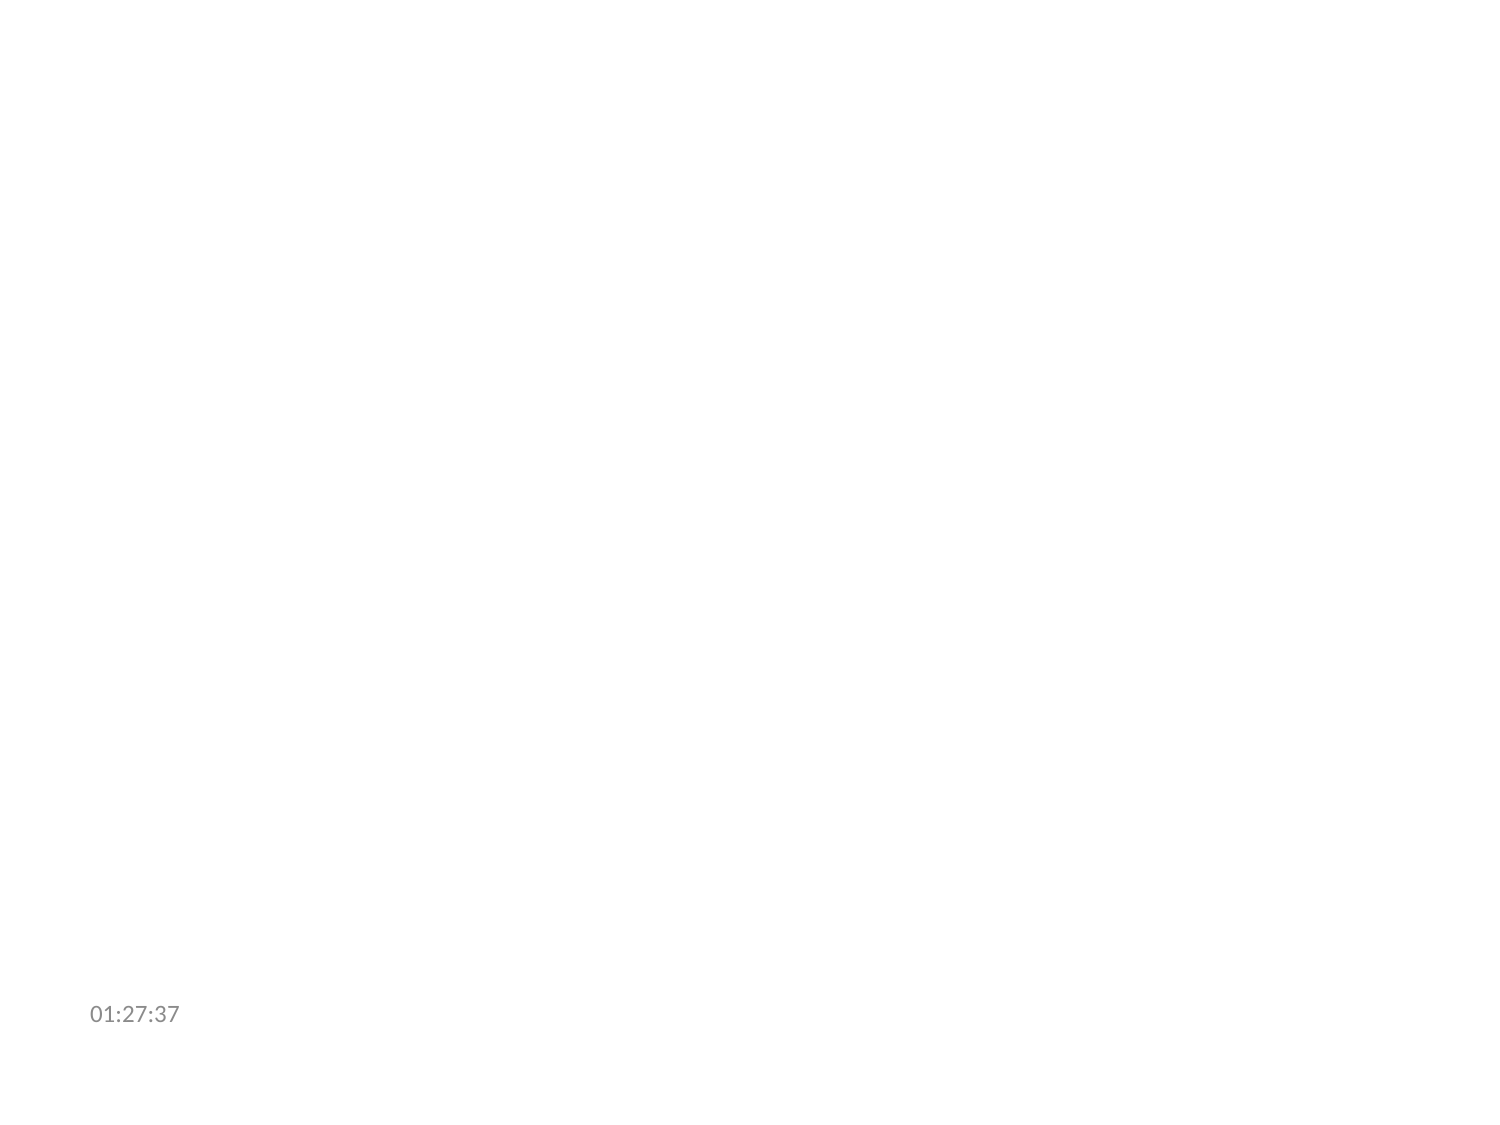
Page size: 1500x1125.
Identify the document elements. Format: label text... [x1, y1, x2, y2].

text_box 15:35:09 [75, 982, 425, 1043]
